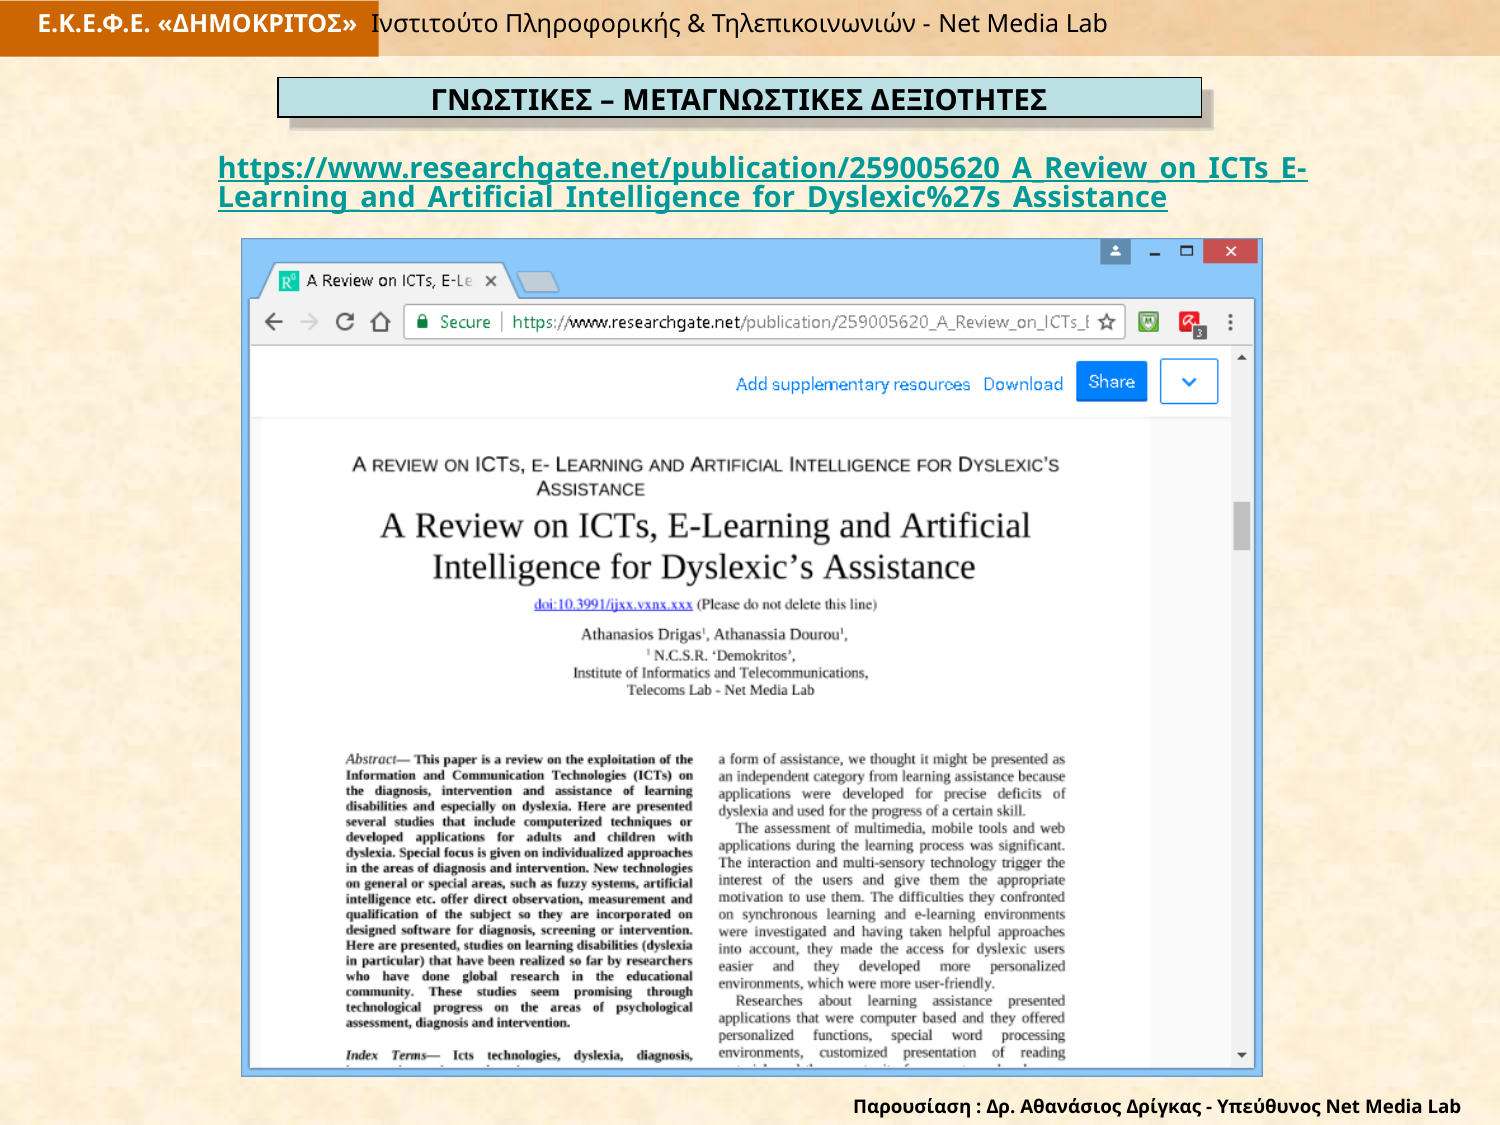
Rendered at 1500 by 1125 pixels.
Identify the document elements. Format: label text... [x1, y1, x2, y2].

text_box [377, 0, 1500, 56]
text_box Ε.Κ.Ε.Φ.Ε. «ΔΗΜΟΚΡΙΤΟΣ» Ινστιτούτο Πληροφορικής & Τηλεπικοινωνιών - Net Media Lab [22, 0, 1364, 45]
text_box Παρουσίαση : Δρ. Αθανάσιος Δρίγκας - Υπεύθυνος Net Media Lab [838, 1087, 1500, 1125]
text_box https://www.researchgate.net/publication/259005620_A_Review_on_ICTs_E-Learning_and_Artificial_Intelligence_for_Dyslexic%27s_Assistance [202, 97, 1325, 239]
text_box [0, 0, 379, 57]
text_box ΓΝΩΣΤΙΚΕΣ – ΜΕΤΑΓΝΩΣΤΙΚΕΣ ΔΕΞΙΟΤΗΤΕΣ [258, 73, 1220, 97]
picture [0, 56, 1500, 1125]
